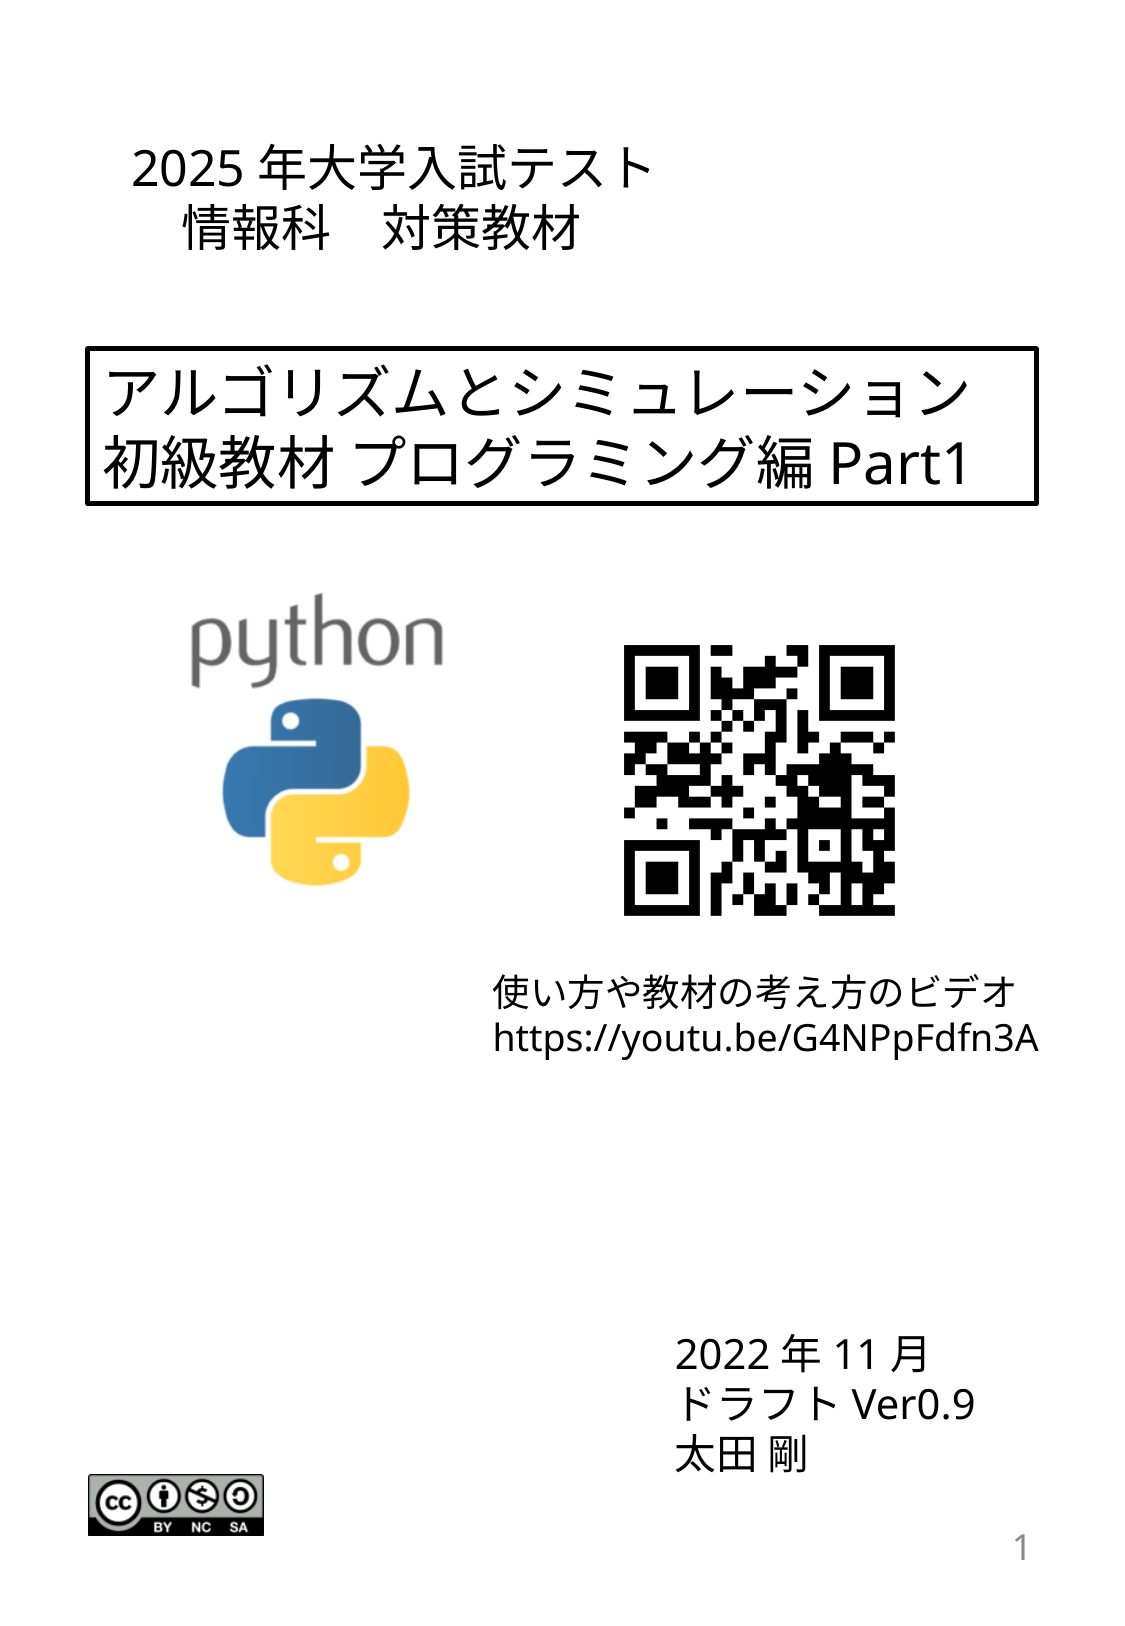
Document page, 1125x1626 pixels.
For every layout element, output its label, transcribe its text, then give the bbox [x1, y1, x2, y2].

text_box アルゴリズムとシミュレーション 初級教材 プログラミング編Part1 [87, 348, 1037, 504]
picture [597, 618, 922, 943]
text_box 2022年11月 ドラフトVer0.9 太田 剛 [659, 1320, 1021, 1486]
slide_number 1 [794, 1506, 1048, 1593]
text_box 2025年大学入試テスト 情報科 対策教材 [116, 129, 1037, 348]
text_box 使い方や教材の考え方のビデオ https://youtu.be/G4NPpFdfn3A [477, 961, 1112, 1067]
picture [77, 586, 556, 892]
picture [88, 1474, 264, 1536]
